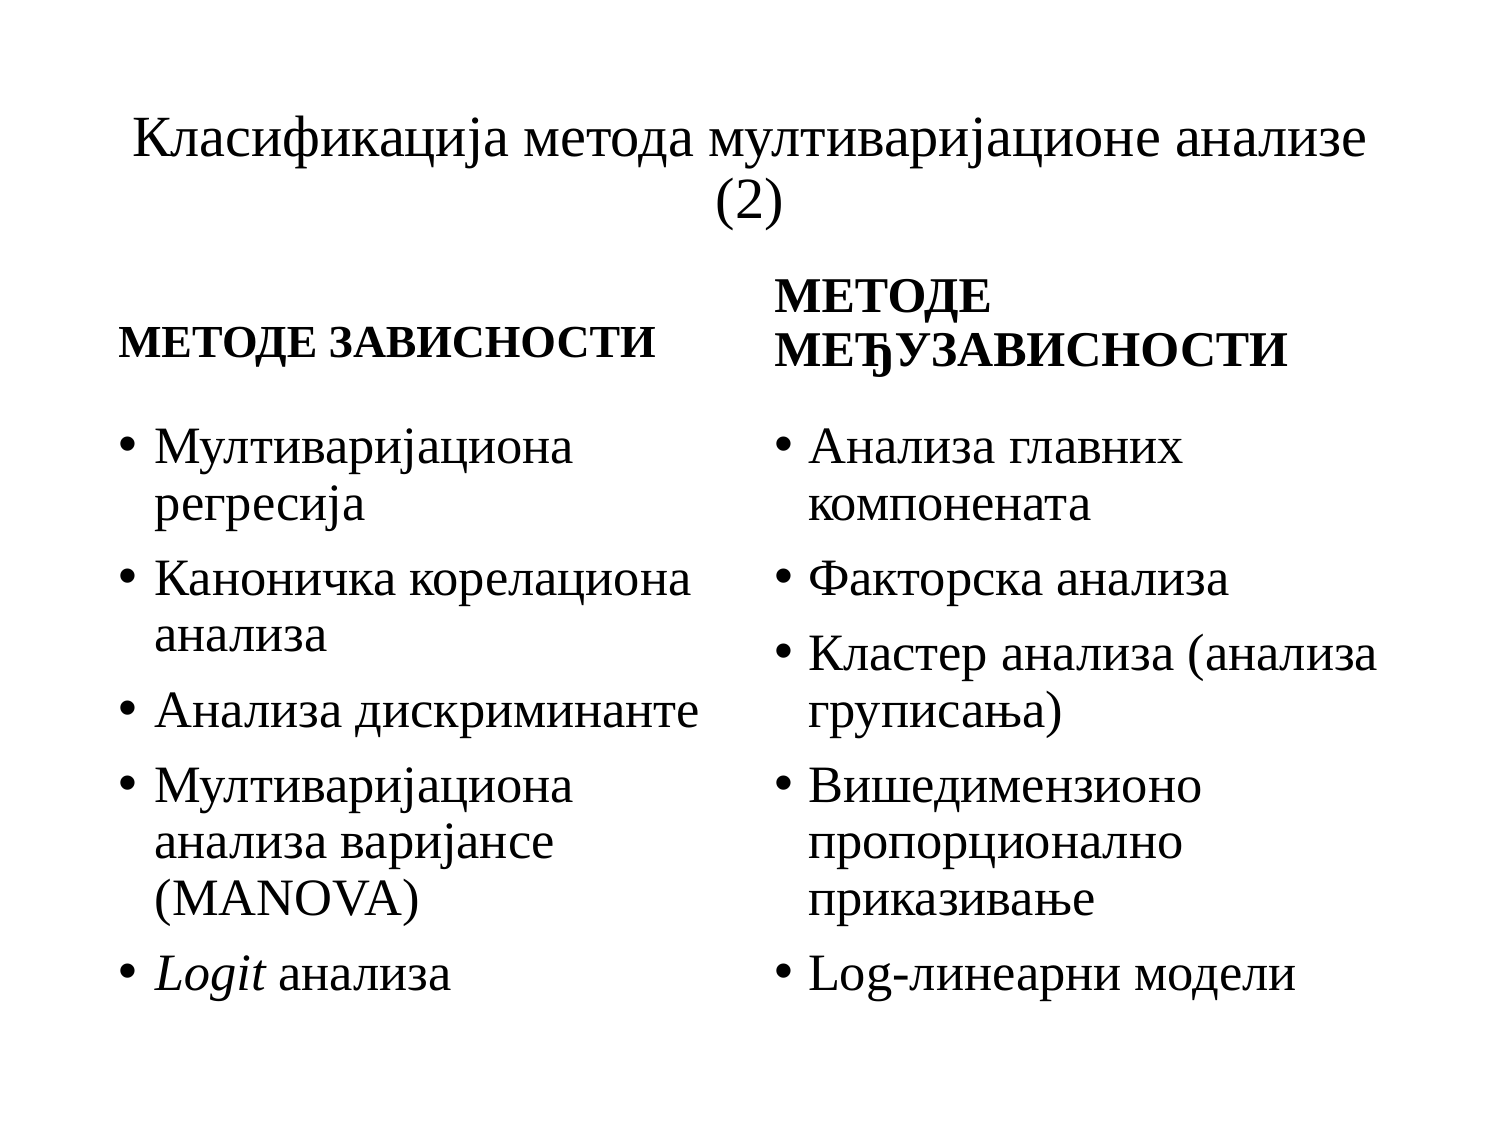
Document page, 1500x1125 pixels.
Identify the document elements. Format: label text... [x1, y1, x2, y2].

list Анализа главних компонената Факторска анализа Кластер анализа (анализа груписања) Вишедимензионо пропорционално приказивање Log-линеарни модели [759, 410, 1398, 1016]
list Мултиваријациона регресија Каноничка корелациона анализа Анализа дискриминанте Мултиваријациона анализа варијансе (MANOVA) Logit анализа [103, 410, 738, 1016]
title Класификација метода мултиваријационе анализе (2) [103, 59, 1397, 278]
list МЕТОДЕ МЕЂУЗАВИСНОСТИ [759, 249, 1398, 386]
list МЕТОДЕ ЗАВИСНОСТИ [103, 278, 738, 375]
